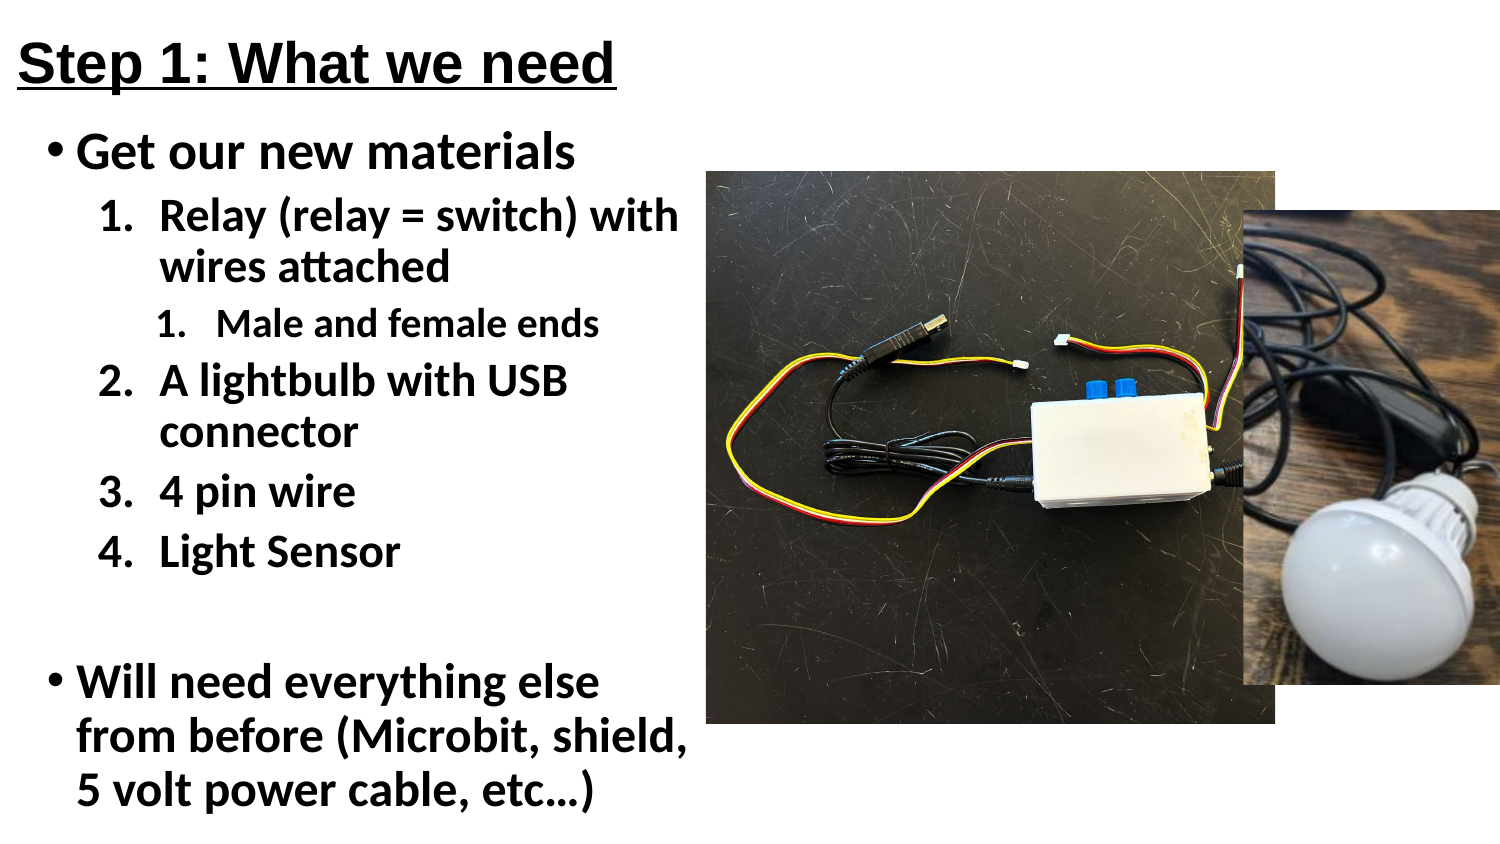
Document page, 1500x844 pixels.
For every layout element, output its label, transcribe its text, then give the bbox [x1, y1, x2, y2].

title Step 1: What we need [6, 0, 1301, 147]
text_box Get our new materials Relay (relay = switch) with wires attached Male and female ends A lightbulb with USB connector 4 pin wire Light Sensor Will need everything else from before (Microbit, shield, 5 volt power cable, etc…) [35, 117, 706, 844]
picture [705, 171, 1500, 724]
